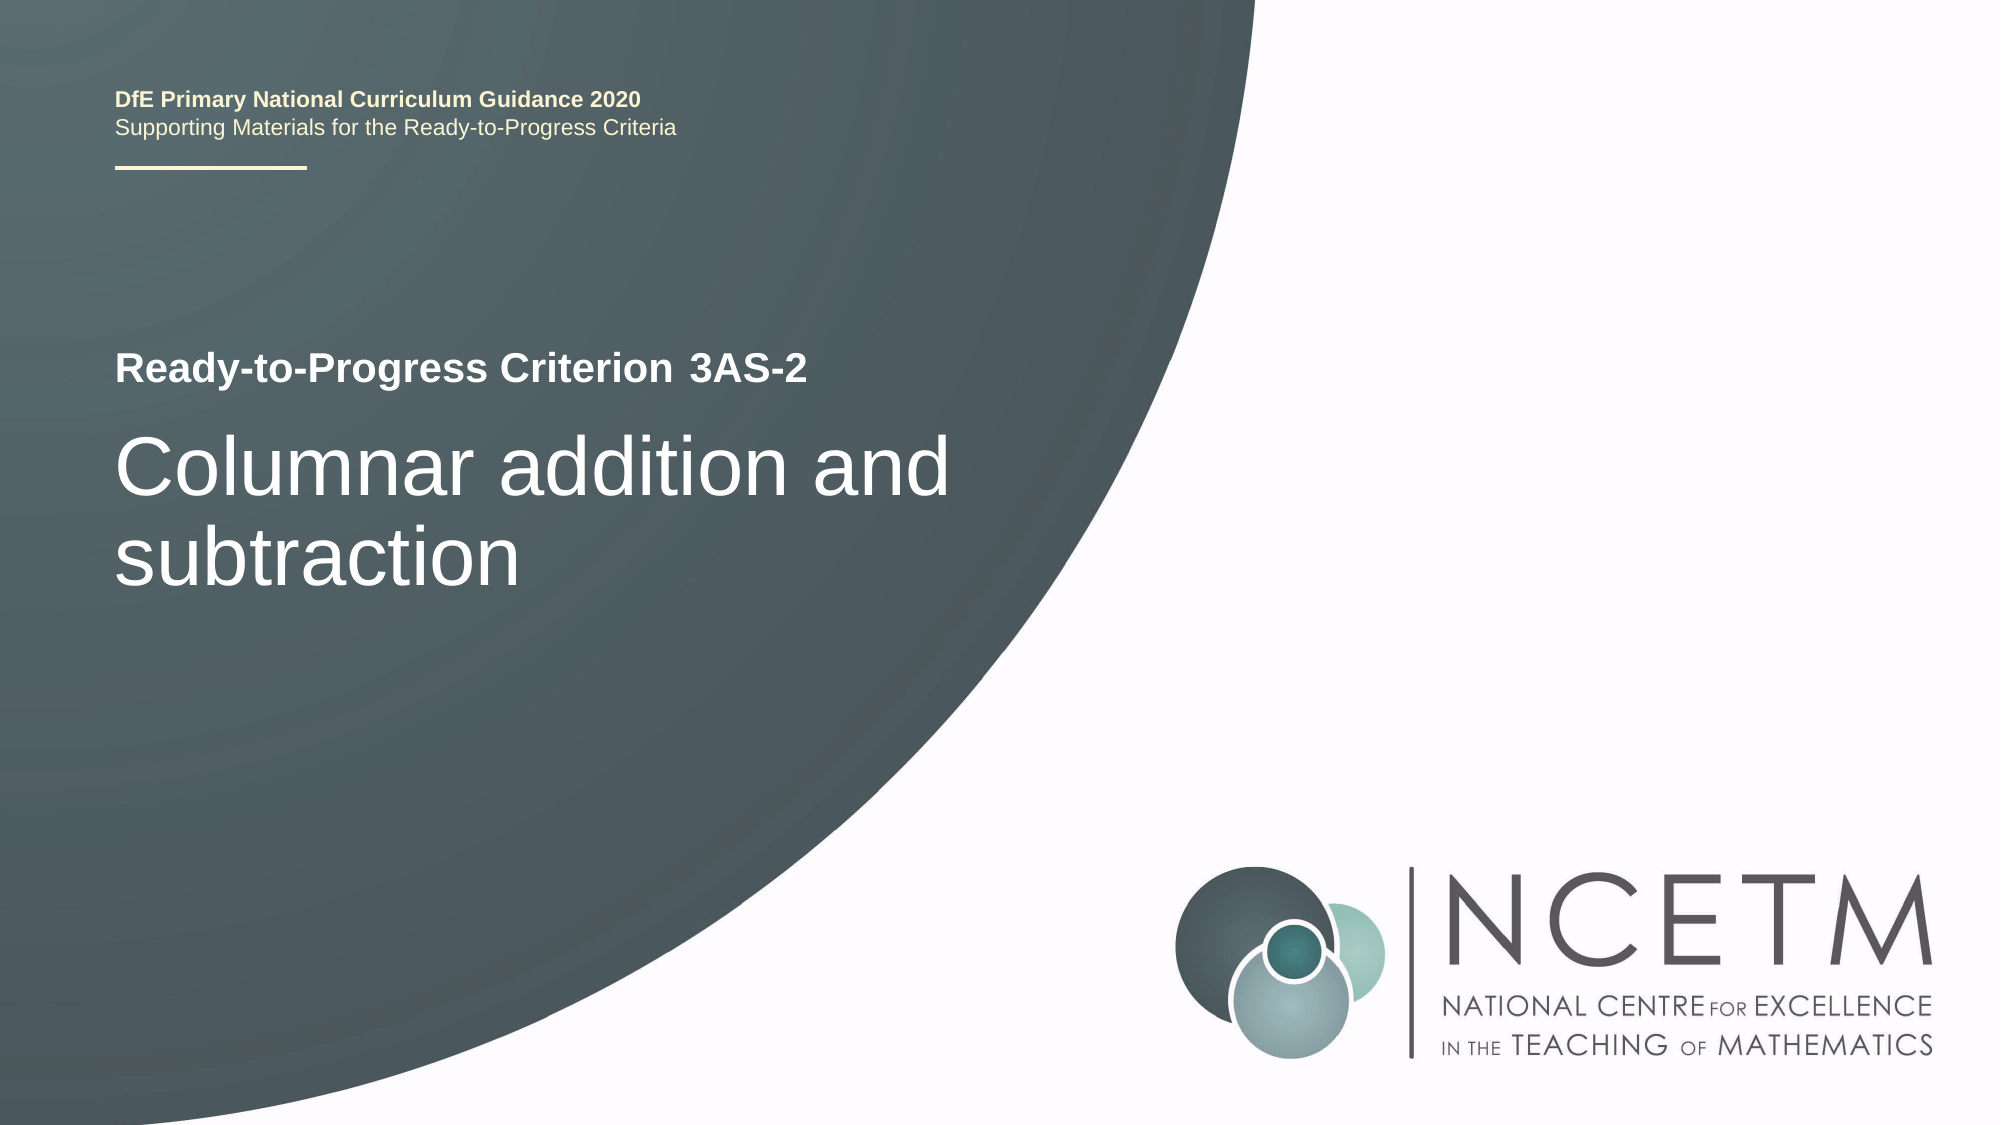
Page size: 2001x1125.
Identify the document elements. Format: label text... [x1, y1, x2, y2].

list 3AS-2 [674, 338, 1043, 414]
subtitle Columnar addition and subtraction [99, 416, 1000, 912]
picture [0, 0, 2001, 1125]
